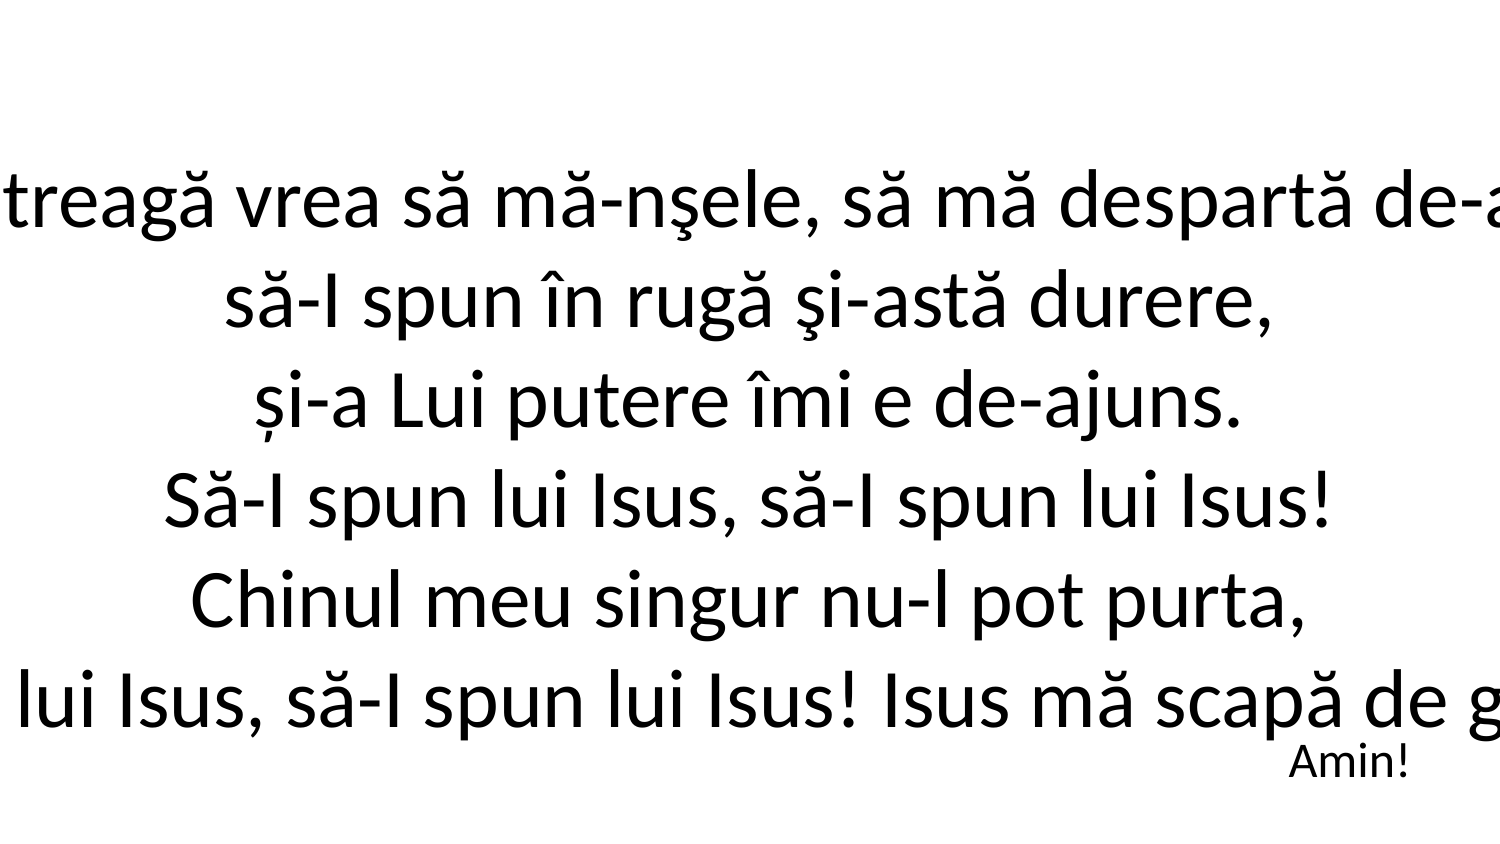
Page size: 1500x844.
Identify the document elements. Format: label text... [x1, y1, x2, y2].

text_box 3. Lumea întreagă vrea să mă-nşele, să mă despartă de-al meu Isus; să-I spun în rugă şi-astă durere, și-a Lui putere îmi e de-ajuns. Să-I spun lui Isus, să-I spun lui Isus! Chinul meu singur nu-l pot purta, să-I spun lui Isus, să-I spun lui Isus! Isus mă scapă de grija mea. [0, 92, 1500, 752]
text_box Amin! [1273, 674, 1427, 795]
